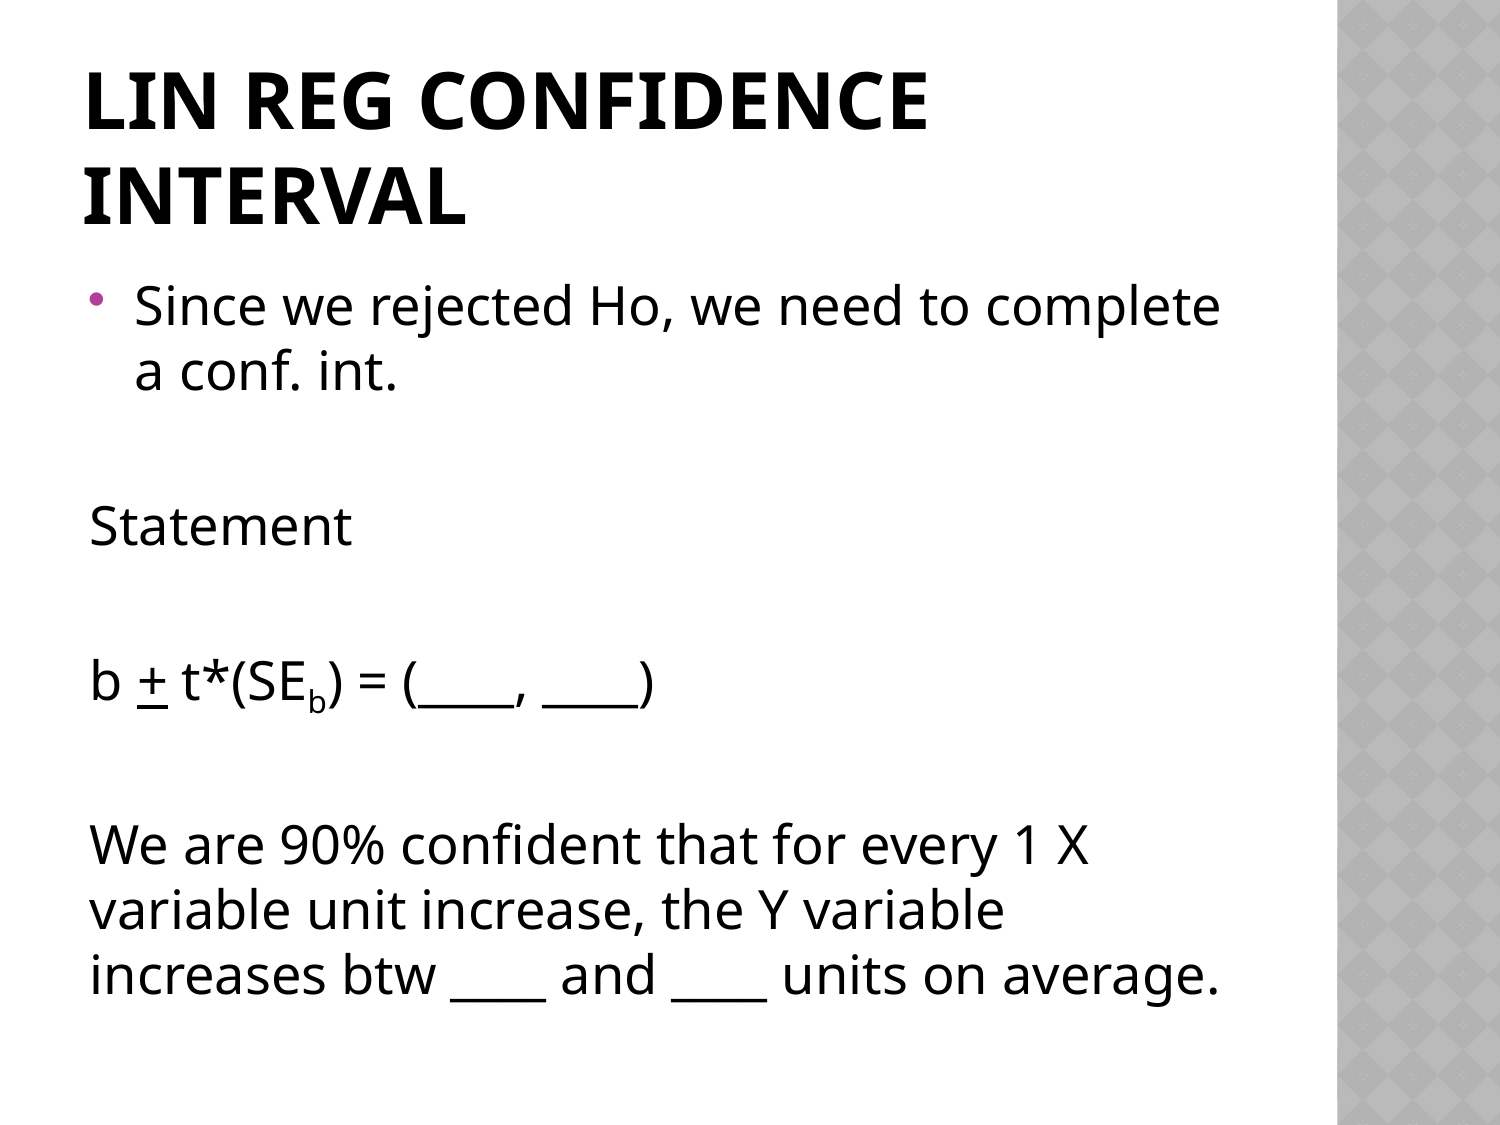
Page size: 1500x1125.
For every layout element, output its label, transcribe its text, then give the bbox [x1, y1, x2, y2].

title Lin Reg Confidence interval [75, 52, 1263, 240]
list Since we rejected Ho, we need to complete a conf. int. Statement b + t*(SEb) = (____, ____) We are 90% confident that for every 1 X variable unit increase, the Y variable increases btw ____ and ____ units on average. [75, 264, 1263, 1059]
